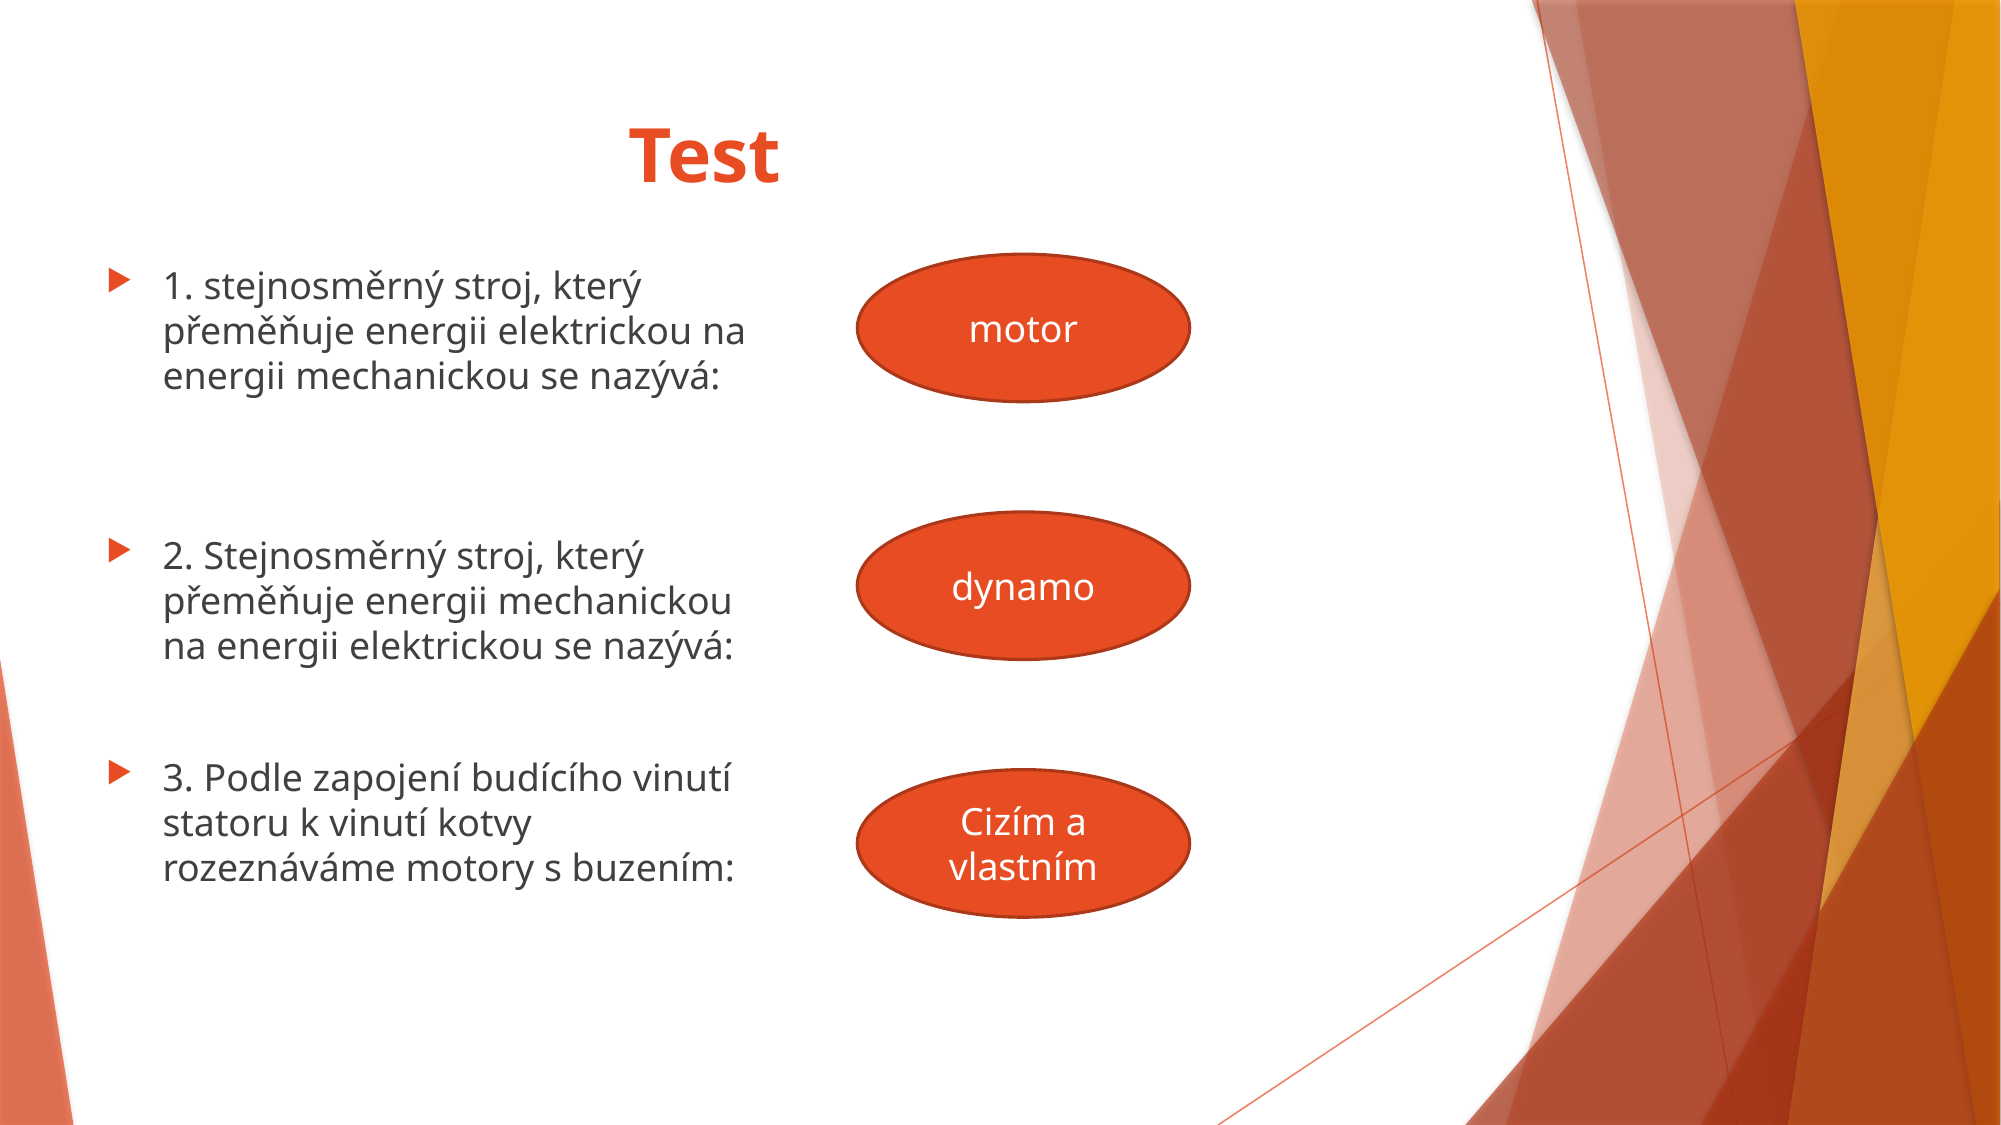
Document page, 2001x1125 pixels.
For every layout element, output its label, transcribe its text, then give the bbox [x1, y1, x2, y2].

title Test [0, 99, 1411, 218]
list 2. Stejnosměrný stroj, který přeměňuje energii mechanickou na energii elektrickou se nazývá: 3. Podle zapojení budícího vinutí statoru k vinutí kotvy rozeznáváme motory s buzením: [91, 524, 778, 684]
text_box Cizím a vlastním [855, 768, 1192, 919]
text_box dynamo [855, 510, 1192, 662]
list 1. stejnosměrný stroj, který přeměňuje energii elektrickou na energii mechanickou se nazývá: [91, 254, 778, 414]
text_box motor [855, 252, 1192, 404]
